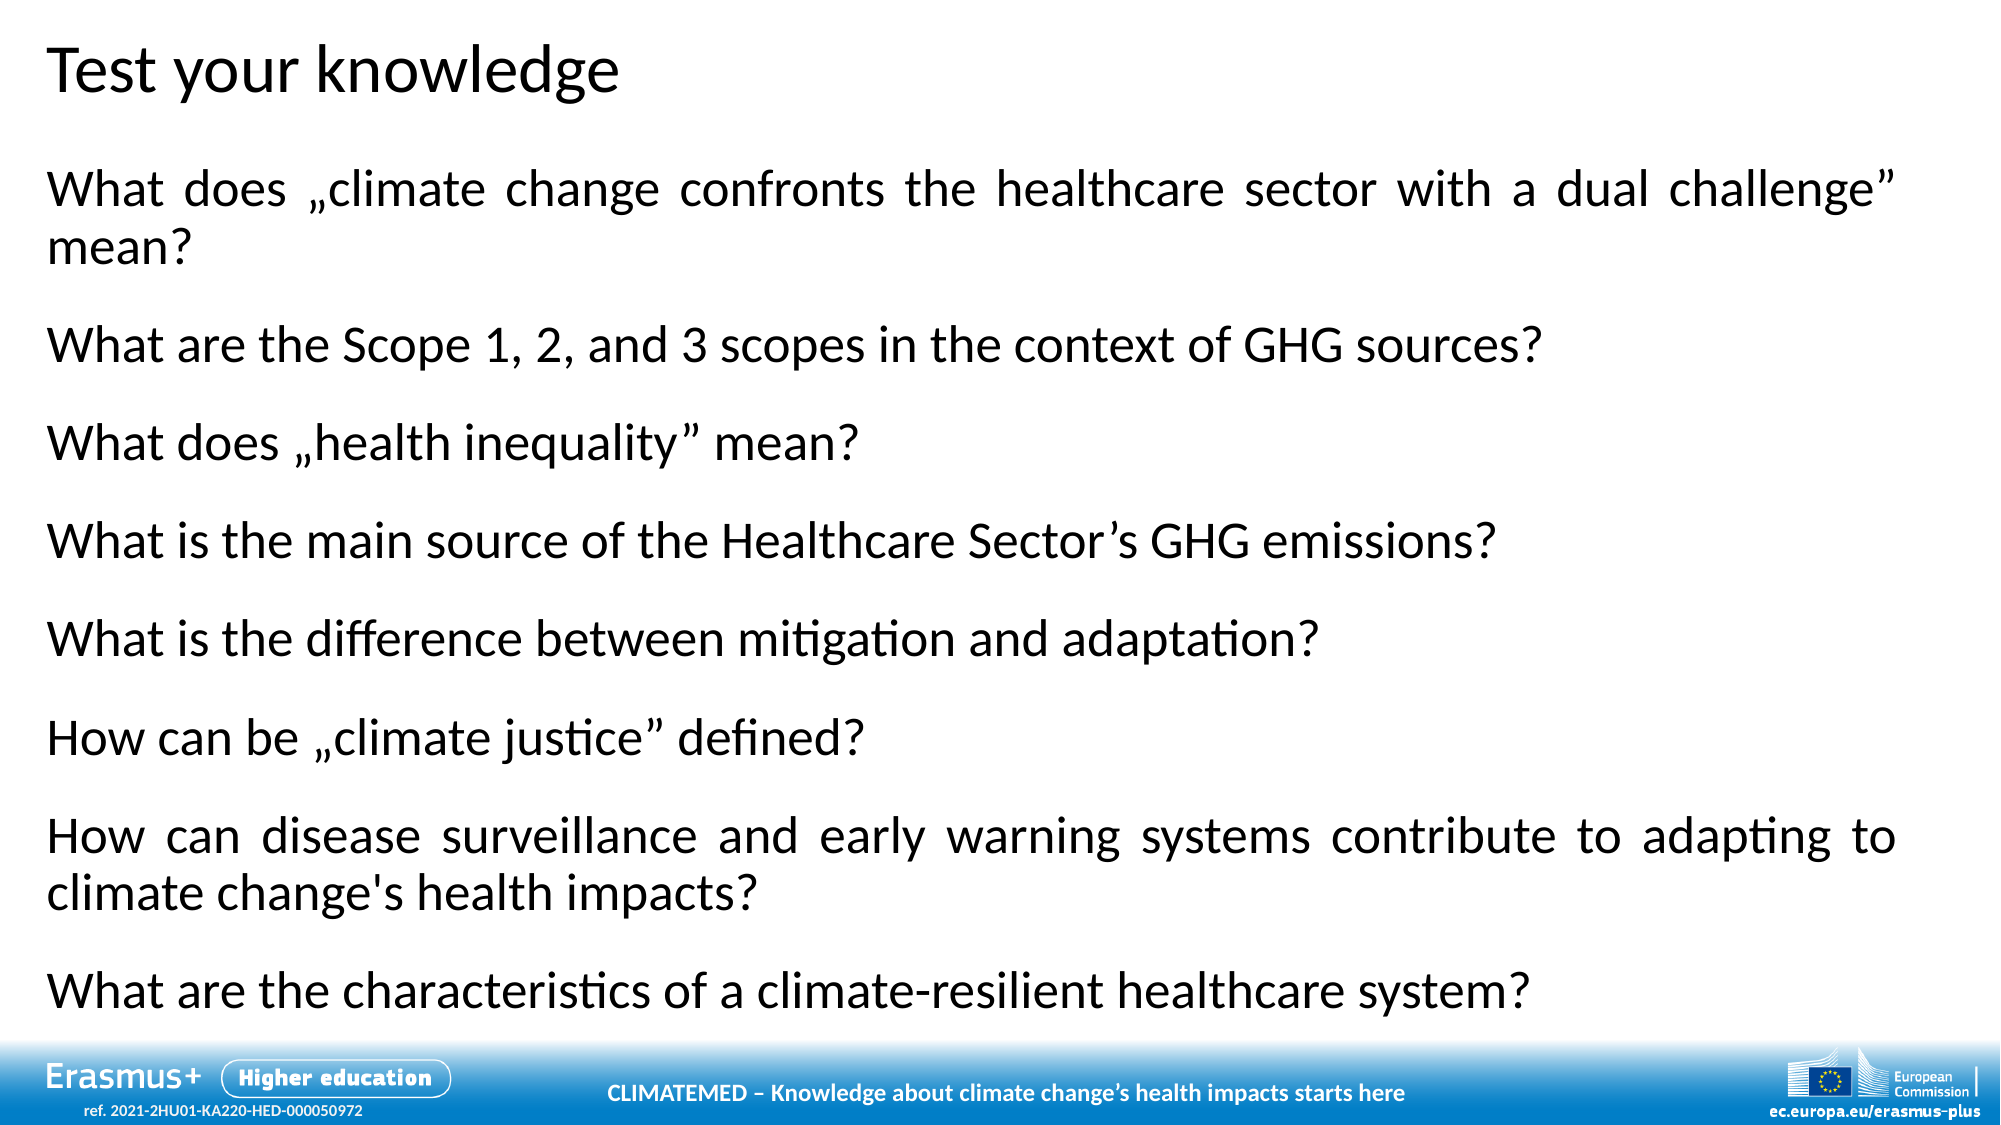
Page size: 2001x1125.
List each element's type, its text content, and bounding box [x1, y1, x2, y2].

list What does „climate change confronts the healthcare sector with a dual challenge” mean? What are the Scope 1, 2, and 3 scopes in the context of GHG sources? What does „health inequality” mean? What is the main source of the Healthcare Sector’s GHG emissions? What is the difference between mitigation and adaptation? How can be „climate justice” defined? How can disease surveillance and early warning systems contribute to adapting to climate change's health impacts? What are the characteristics of a climate-resilient healthcare system? [31, 153, 1914, 1035]
title Test your knowledge [31, 25, 1984, 116]
picture [0, 899, 2000, 1125]
